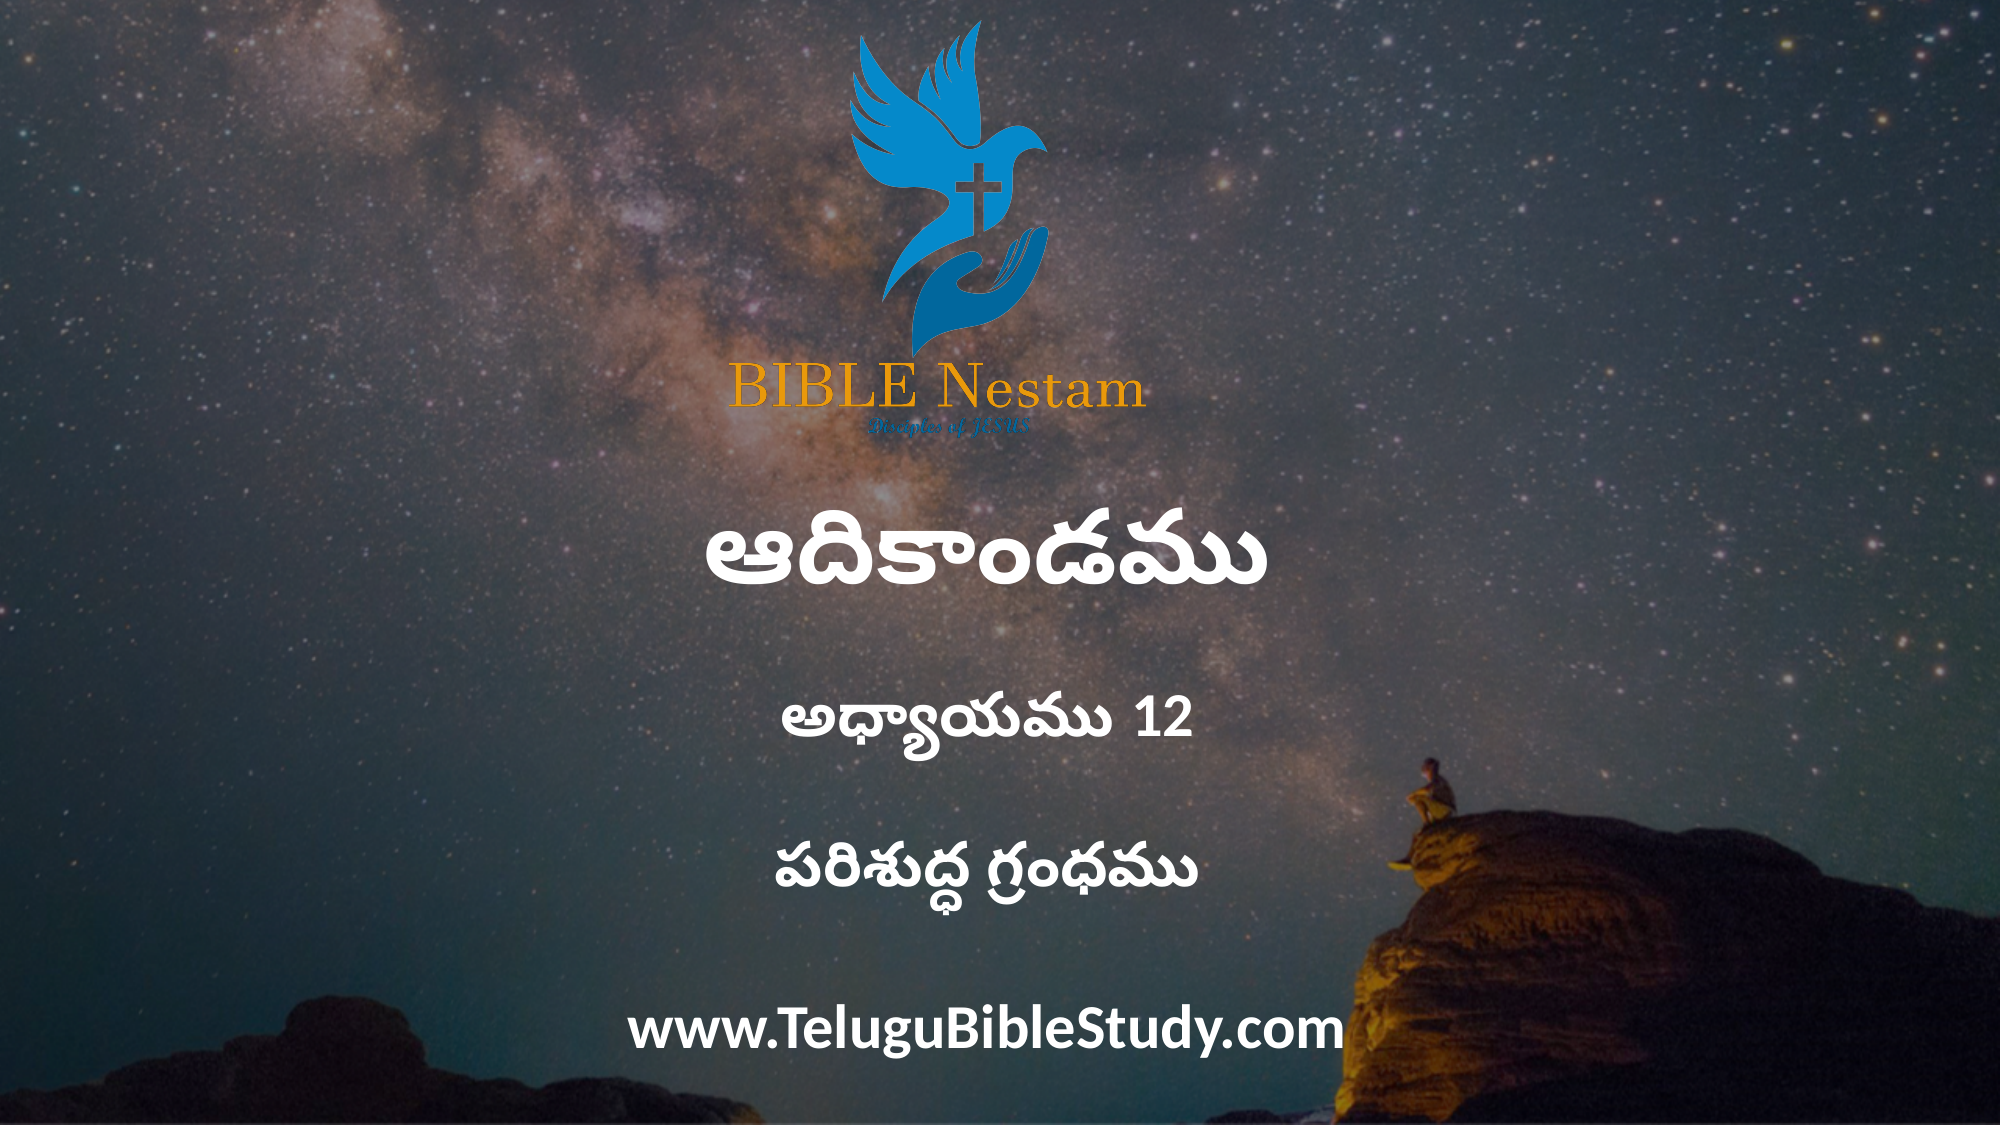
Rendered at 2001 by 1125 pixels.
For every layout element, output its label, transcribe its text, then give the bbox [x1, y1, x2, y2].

subtitle అధ్యాయము 12 పరిశుద్ధ గ్రంధము www.TeluguBibleStudy.com [50, 666, 1925, 1084]
picture [0, 0, 2000, 1125]
title ఆదికాండము [50, 437, 1925, 646]
